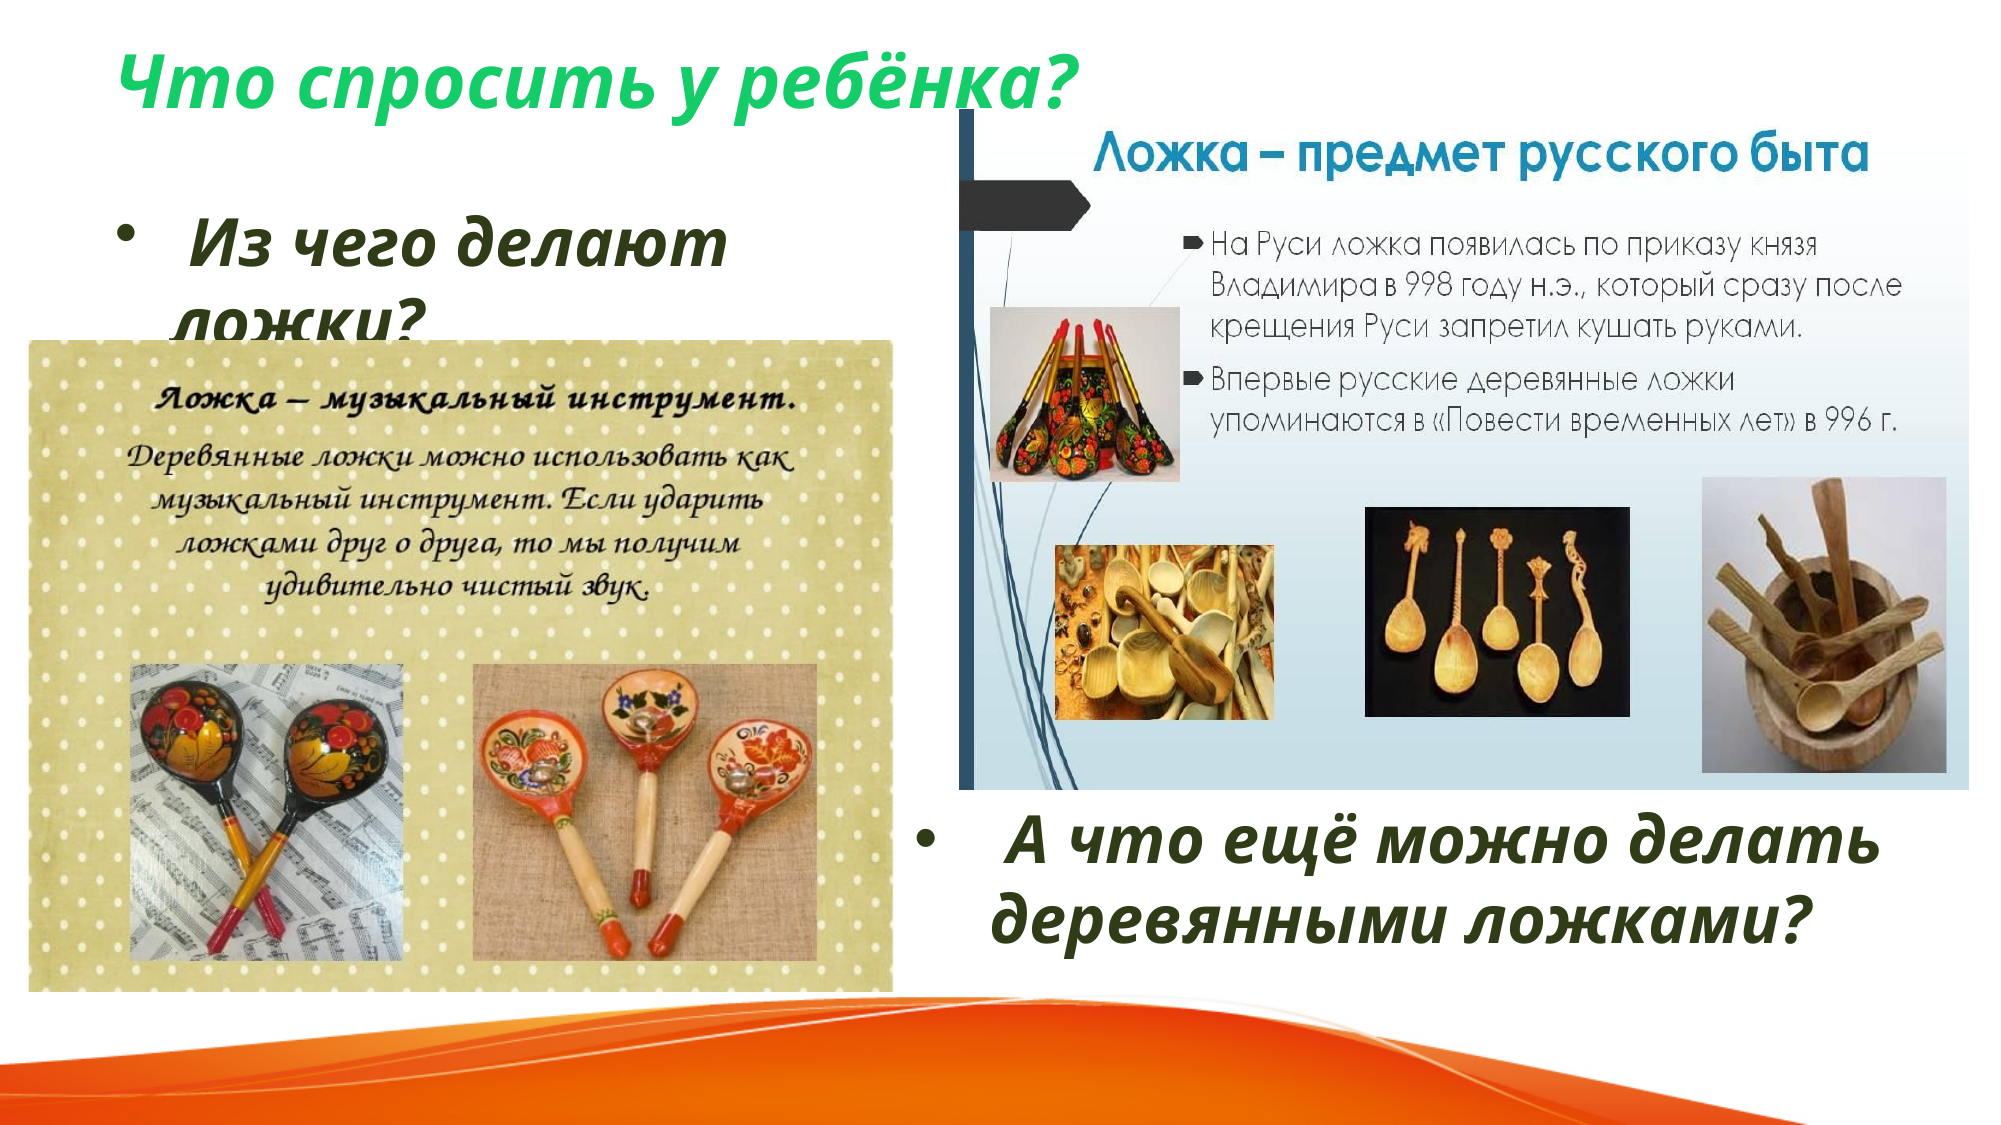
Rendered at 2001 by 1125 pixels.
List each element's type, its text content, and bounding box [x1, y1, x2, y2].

list Из чего делают ложки? [99, 192, 959, 342]
title Что спросить у ребёнка? [99, 30, 1901, 127]
text_box А что ещё можно делать деревянными ложками? [900, 789, 1900, 965]
picture [0, 0, 2001, 1125]
